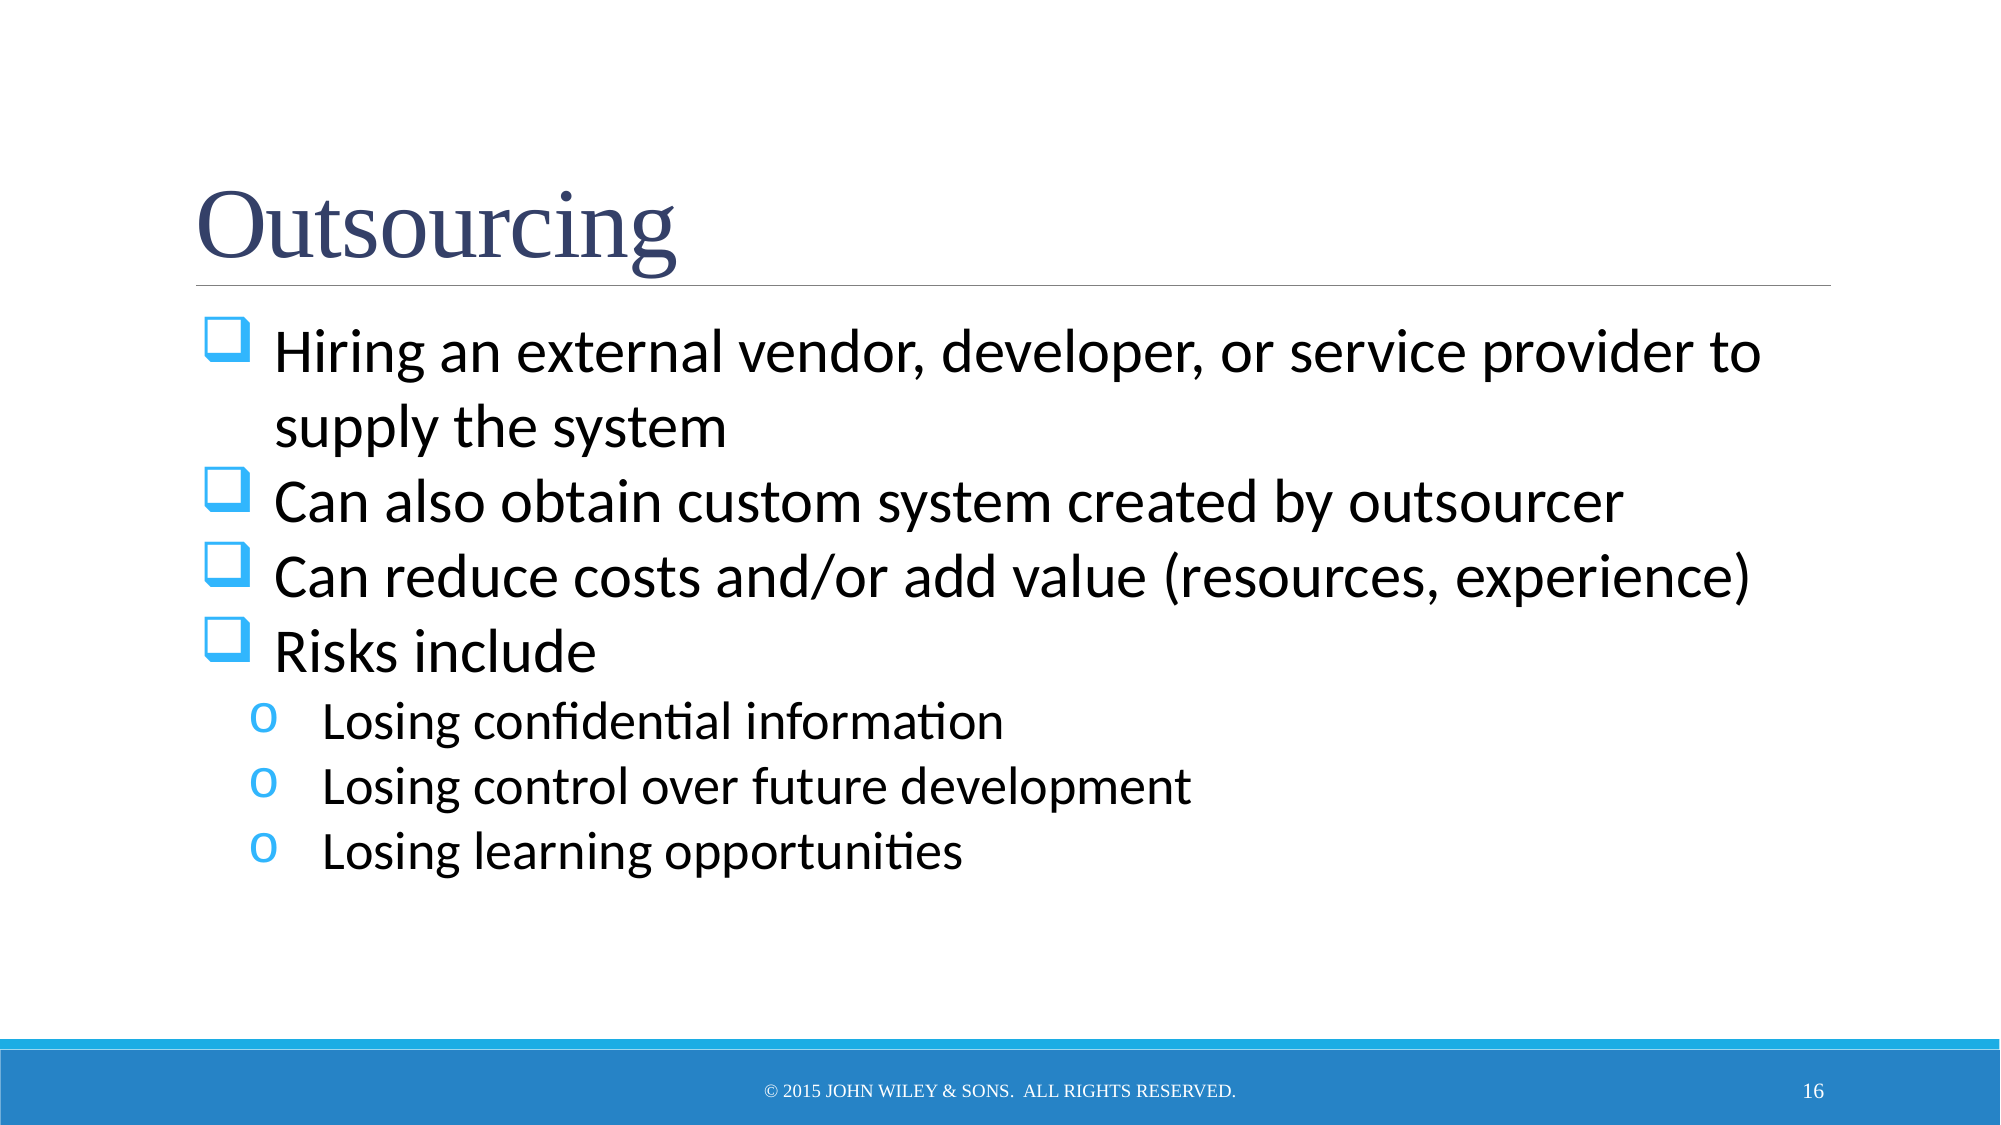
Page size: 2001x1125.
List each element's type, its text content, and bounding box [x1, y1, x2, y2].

list Hiring an external vendor, developer, or service provider to supply the system Can also obtain custom system created by outsourcer Can reduce costs and/or add value (resources, experience) Risks include Losing confidential information Losing control over future development Losing learning opportunities [180, 302, 1830, 963]
title Outsourcing [180, 47, 1830, 285]
footer © 2015 John Wiley & Sons. All Rights Reserved. [604, 1059, 1396, 1120]
slide_number 16 [1624, 1059, 1840, 1120]
